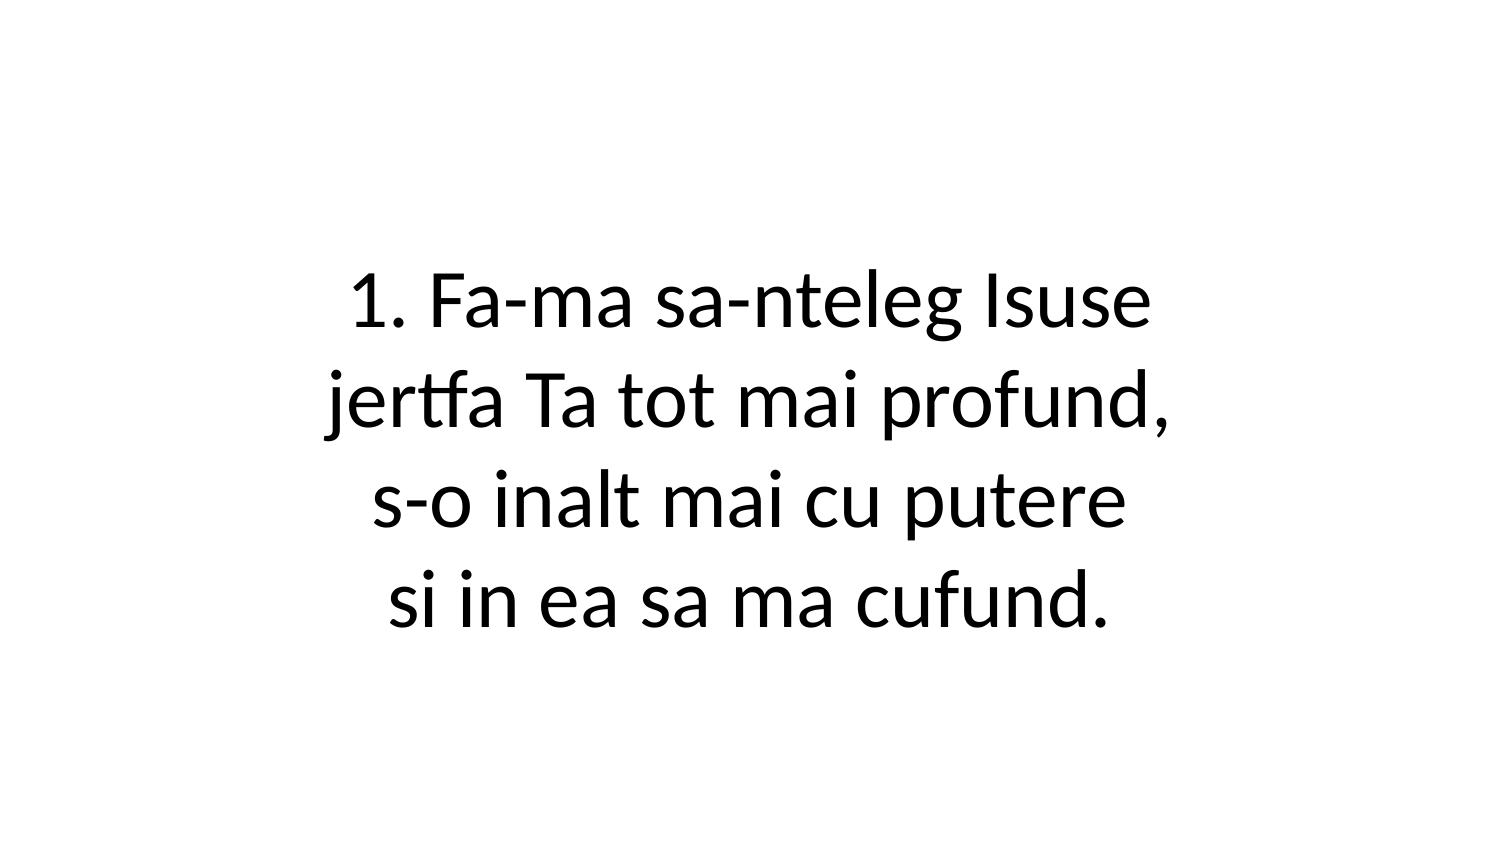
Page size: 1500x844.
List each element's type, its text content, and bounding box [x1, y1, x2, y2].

text_box 1. Fa-ma sa-nteleg Isuse jertfa Ta tot mai profund, s-o inalt mai cu putere si in ea sa ma cufund. [311, 192, 1188, 652]
